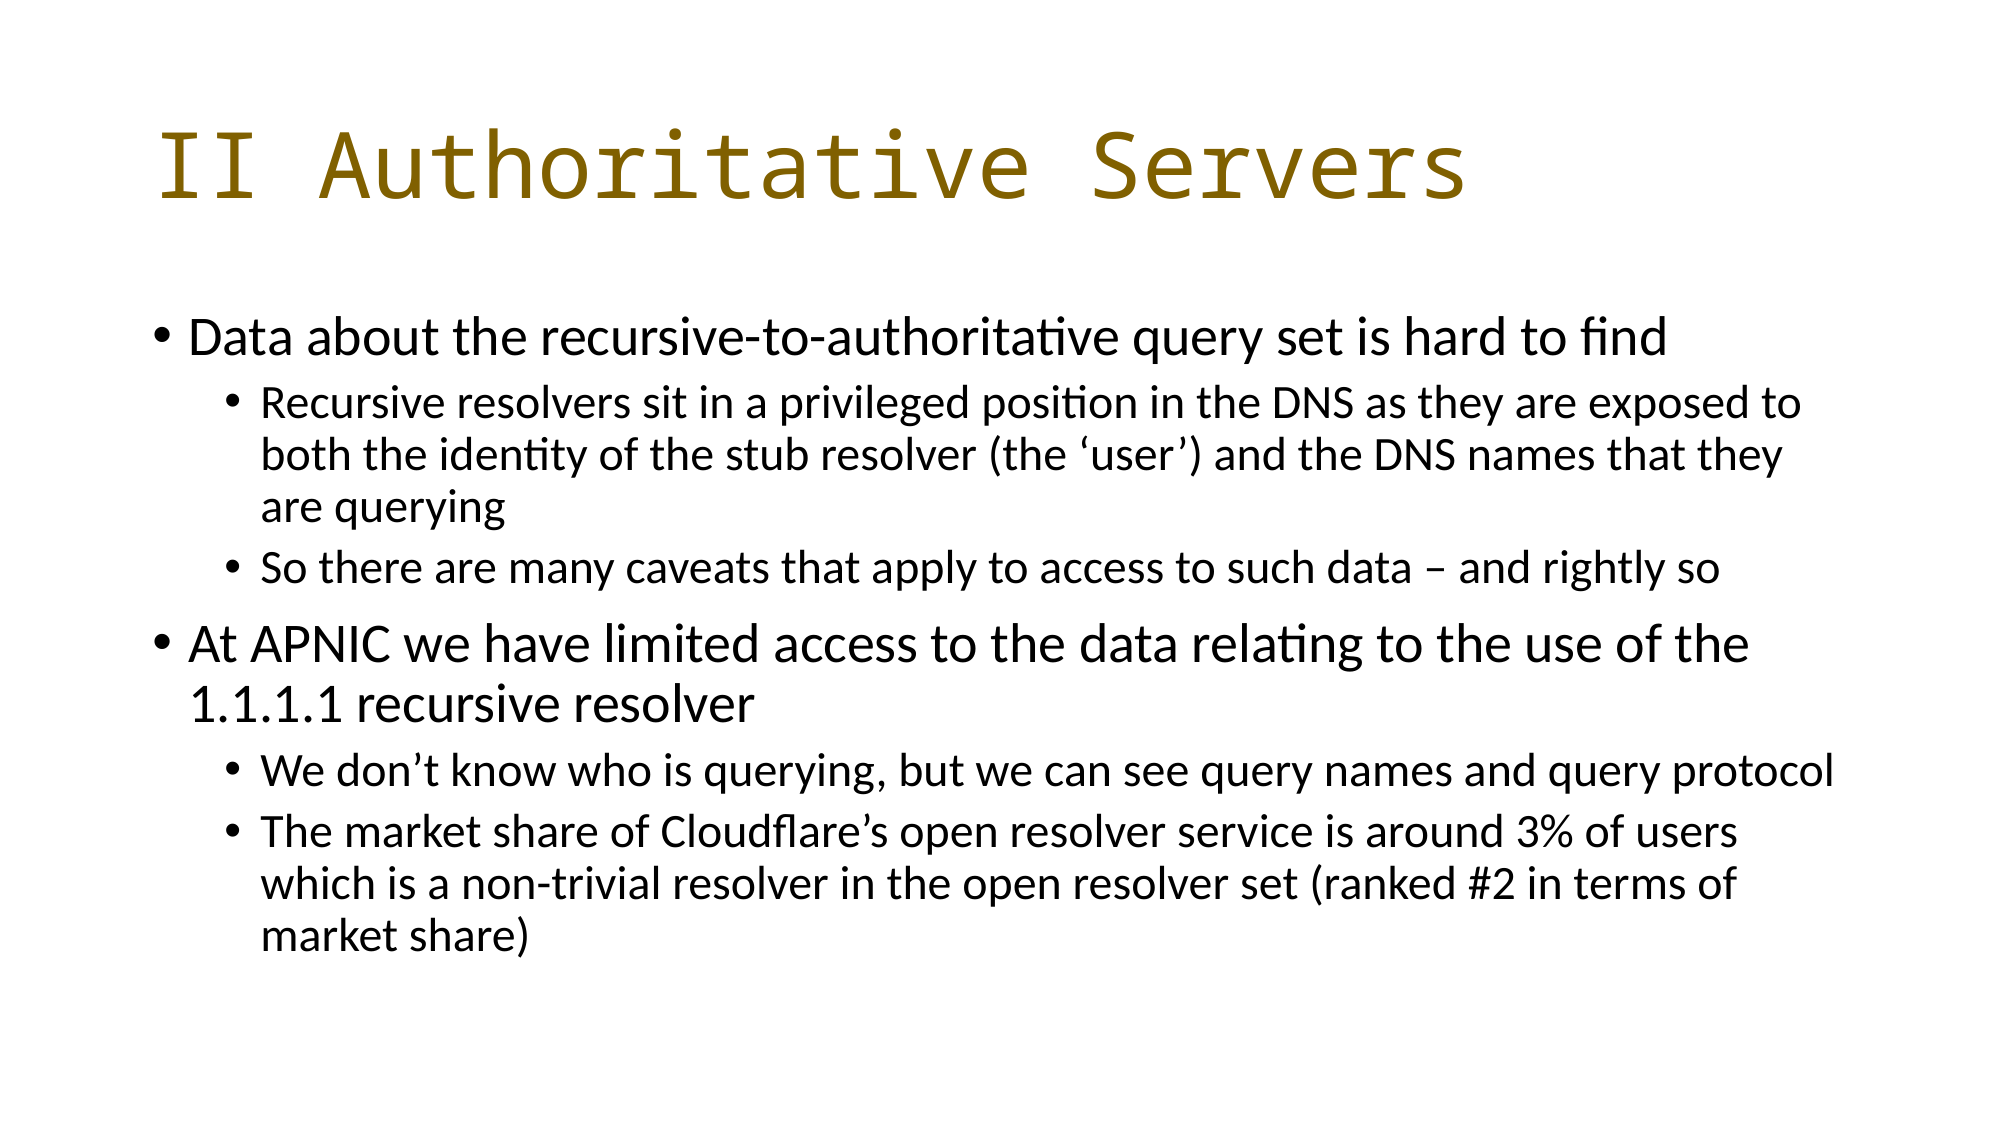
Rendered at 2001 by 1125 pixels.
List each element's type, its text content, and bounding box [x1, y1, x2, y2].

title II Authoritative Servers [137, 59, 1863, 278]
list Data about the recursive-to-authoritative query set is hard to find Recursive resolvers sit in a privileged position in the DNS as they are exposed to both the identity of the stub resolver (the ‘user’) and the DNS names that they are querying So there are many caveats that apply to access to such data – and rightly so At APNIC we have limited access to the data relating to the use of the 1.1.1.1 recursive resolver We don’t know who is querying, but we can see query names and query protocol The market share of Cloudflare’s open resolver service is around 3% of users which is a non-trivial resolver in the open resolver set (ranked #2 in terms of market share) [137, 299, 1863, 1014]
